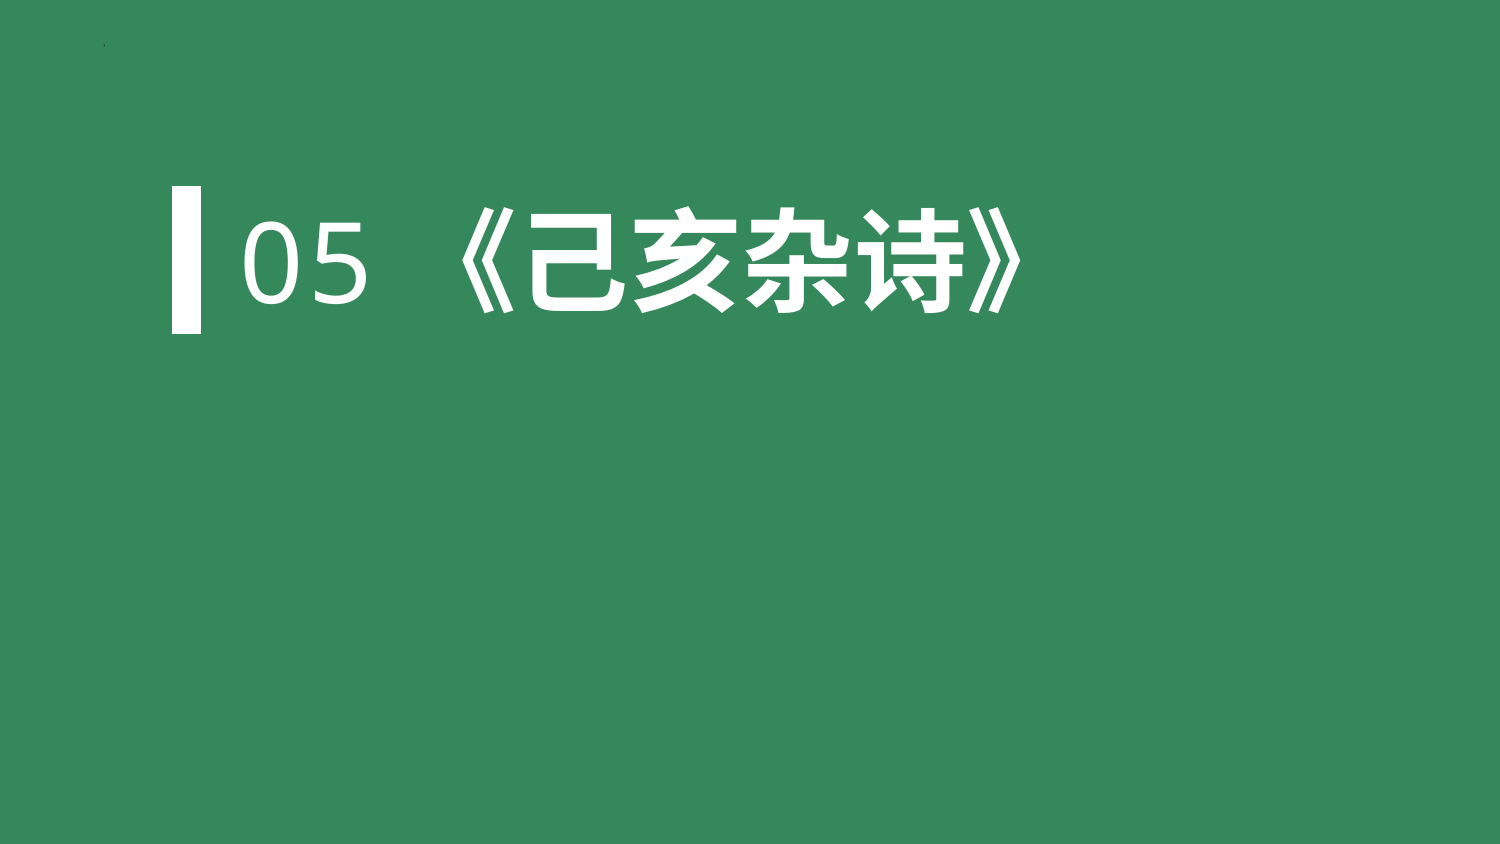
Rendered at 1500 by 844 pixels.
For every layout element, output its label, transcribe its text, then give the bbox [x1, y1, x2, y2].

text_box 05《己亥杂诗》 [228, 185, 1279, 332]
